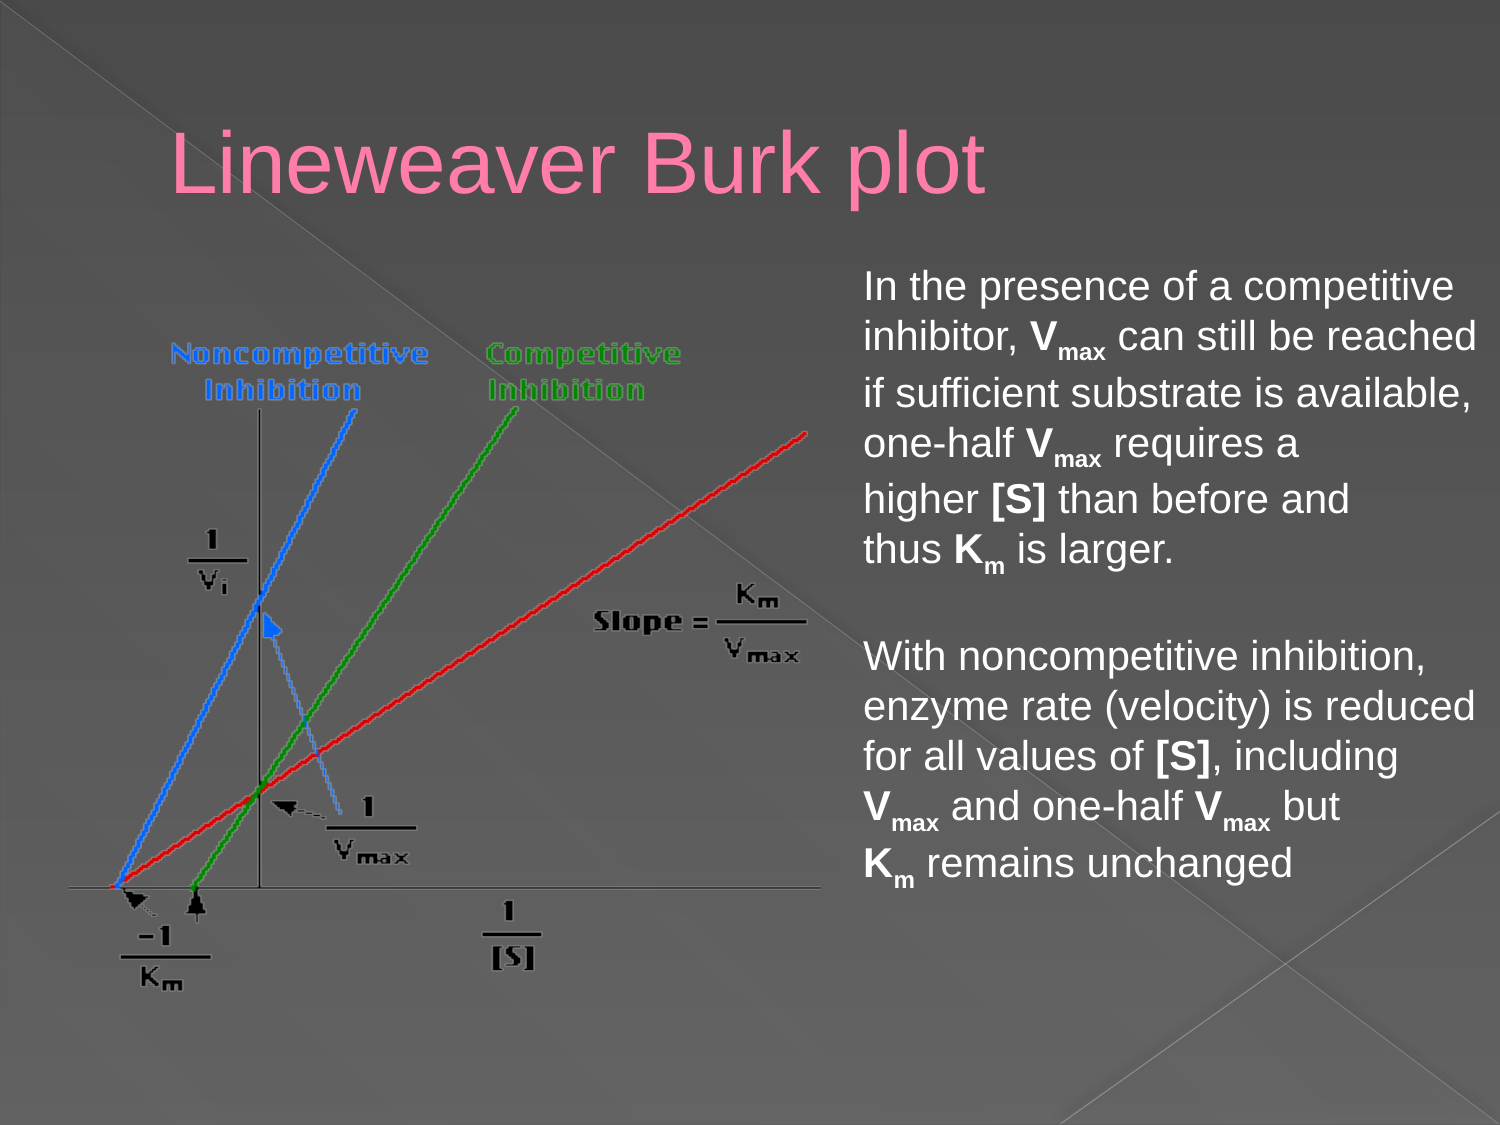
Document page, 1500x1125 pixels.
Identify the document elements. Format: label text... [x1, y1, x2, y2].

title Lineweaver Burk plot [75, 43, 1425, 274]
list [69, 337, 821, 1004]
text_box In the presence of a competitive inhibitor, Vmax can still be reached if sufficient substrate is available, one-half Vmax requires a higher [S] than before and thus Km is larger. With noncompetitive inhibition, enzyme rate (velocity) is reduced for all values of [S], including Vmax and one-half Vmax but Km remains unchanged [848, 201, 1500, 1001]
